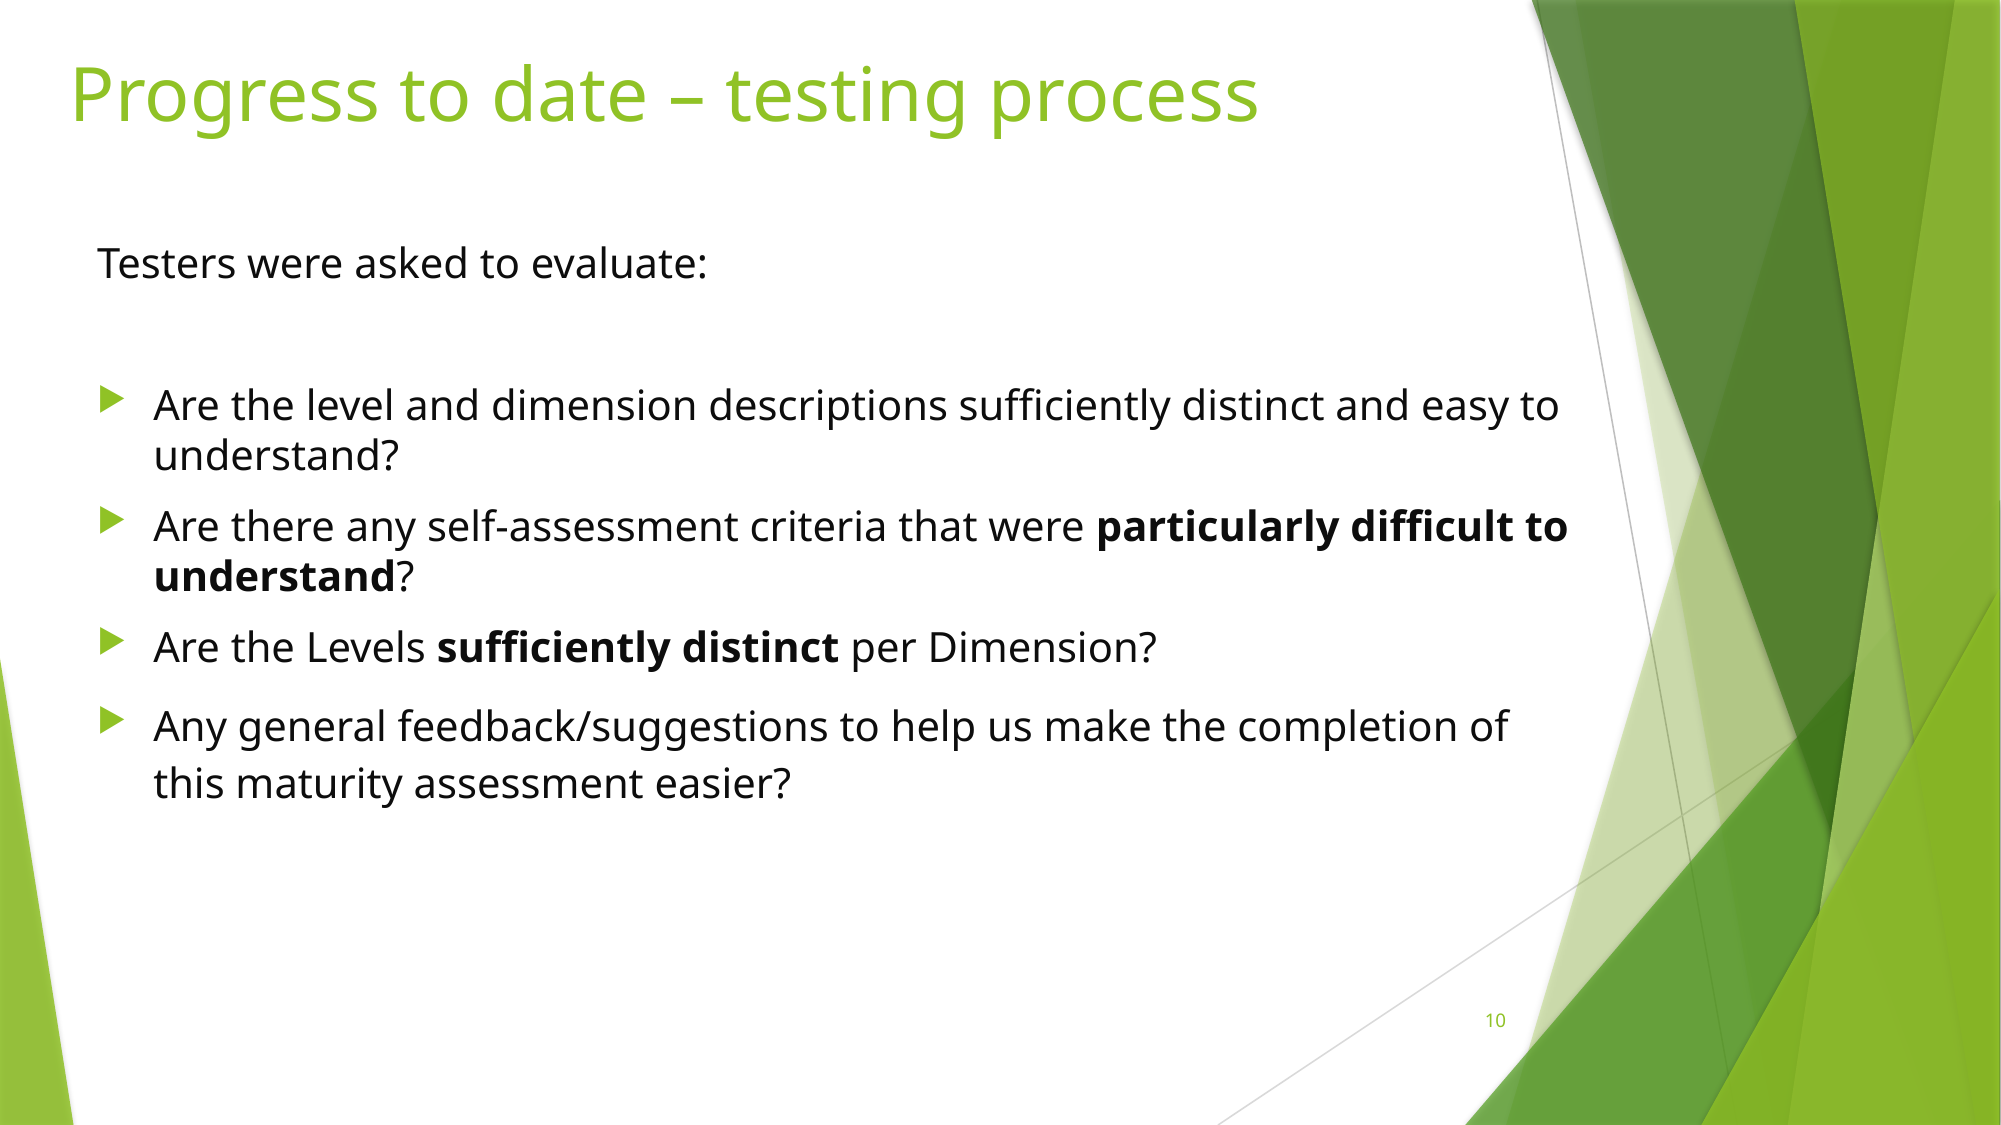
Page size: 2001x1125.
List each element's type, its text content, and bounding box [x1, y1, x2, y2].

title Progress to date – testing process [55, 38, 1466, 256]
list Testers were asked to evaluate: Are the level and dimension descriptions sufficiently distinct and easy to understand? Are there any self-assessment criteria that were particularly difficult to understand? Are the Levels sufficiently distinct per Dimension? Any general feedback/suggestions to help us make the completion of this maturity assessment easier? [82, 229, 1603, 965]
slide_number 10 [1409, 991, 1522, 1051]
